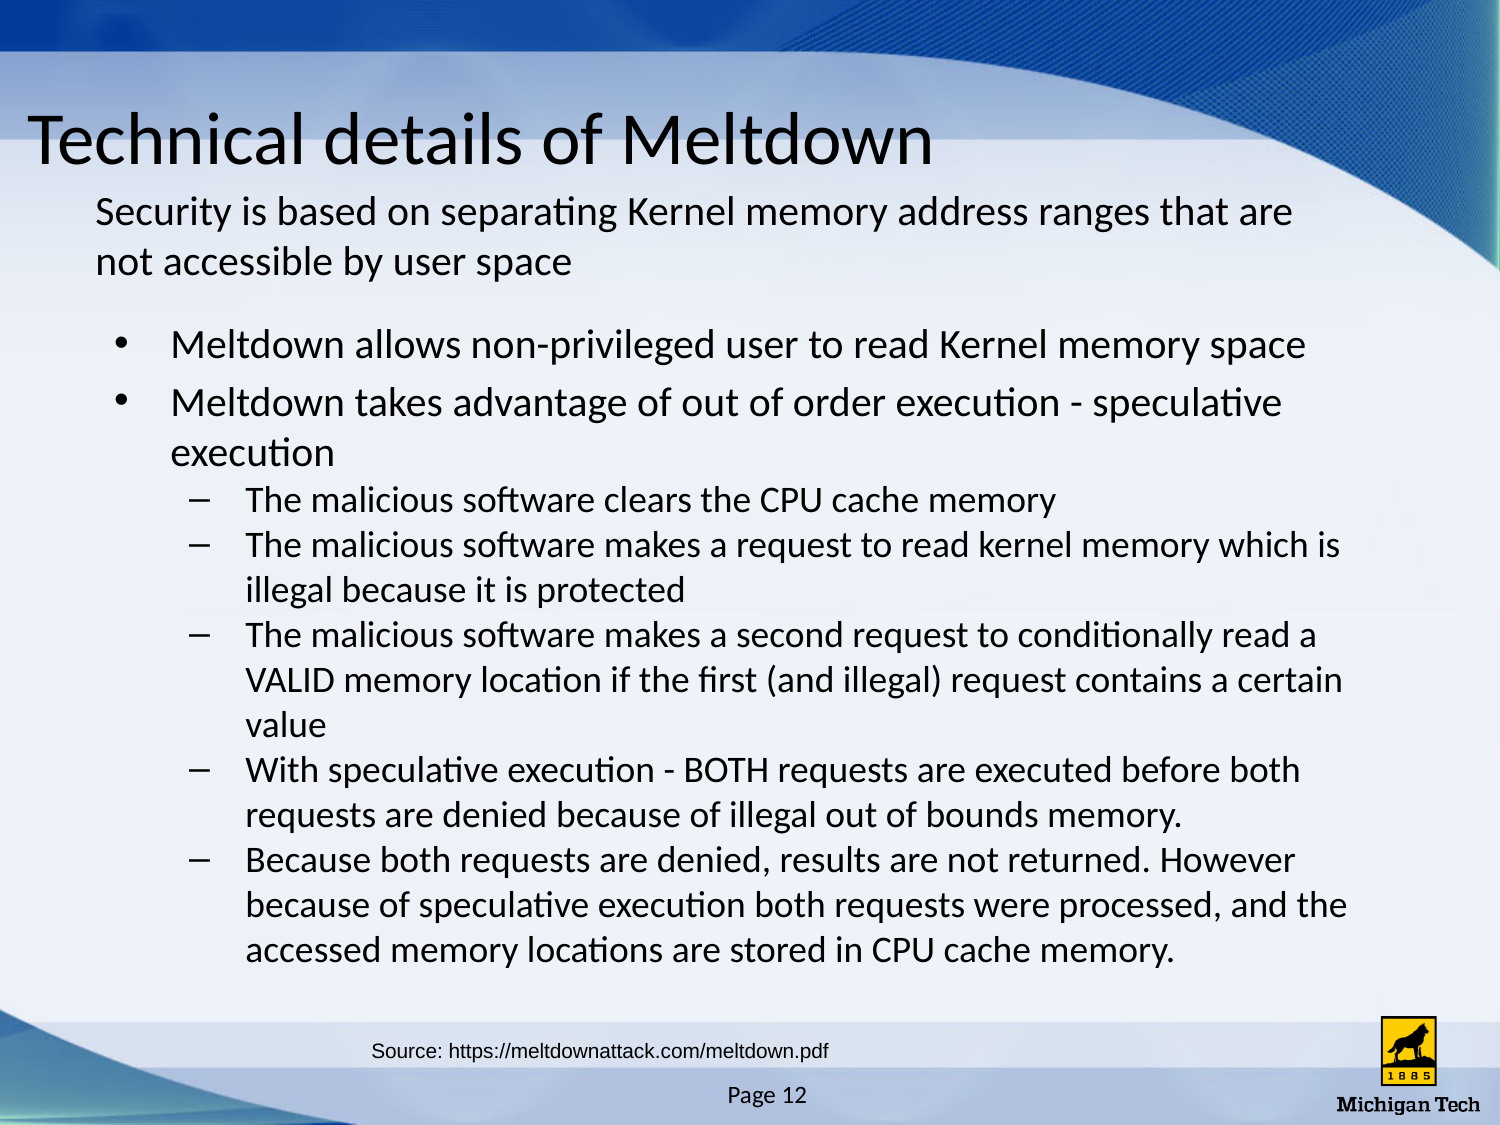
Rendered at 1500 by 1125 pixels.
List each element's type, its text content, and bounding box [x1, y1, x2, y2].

text_box Source: https://meltdownattack.com/meltdown.pdf [356, 1029, 1249, 1070]
title Technical details of Meltdown [12, 75, 1263, 263]
list Security is based on separating Kernel memory address ranges that are not accessible by user space Meltdown allows non-privileged user to read Kernel memory space Meltdown takes advantage of out of order execution - speculative execution The malicious software clears the CPU cache memory The malicious software makes a request to read kernel memory which is illegal because it is protected The malicious software makes a second request to conditionally read a VALID memory location if the first (and illegal) request contains a certain value With speculative execution - BOTH requests are executed before both requests are denied because of illegal out of bounds memory. Because both requests are denied, results are not returned. However because of speculative execution both requests were processed, and the accessed memory locations are stored in CPU cache memory. [80, 168, 1375, 827]
picture [0, 0, 1500, 1125]
